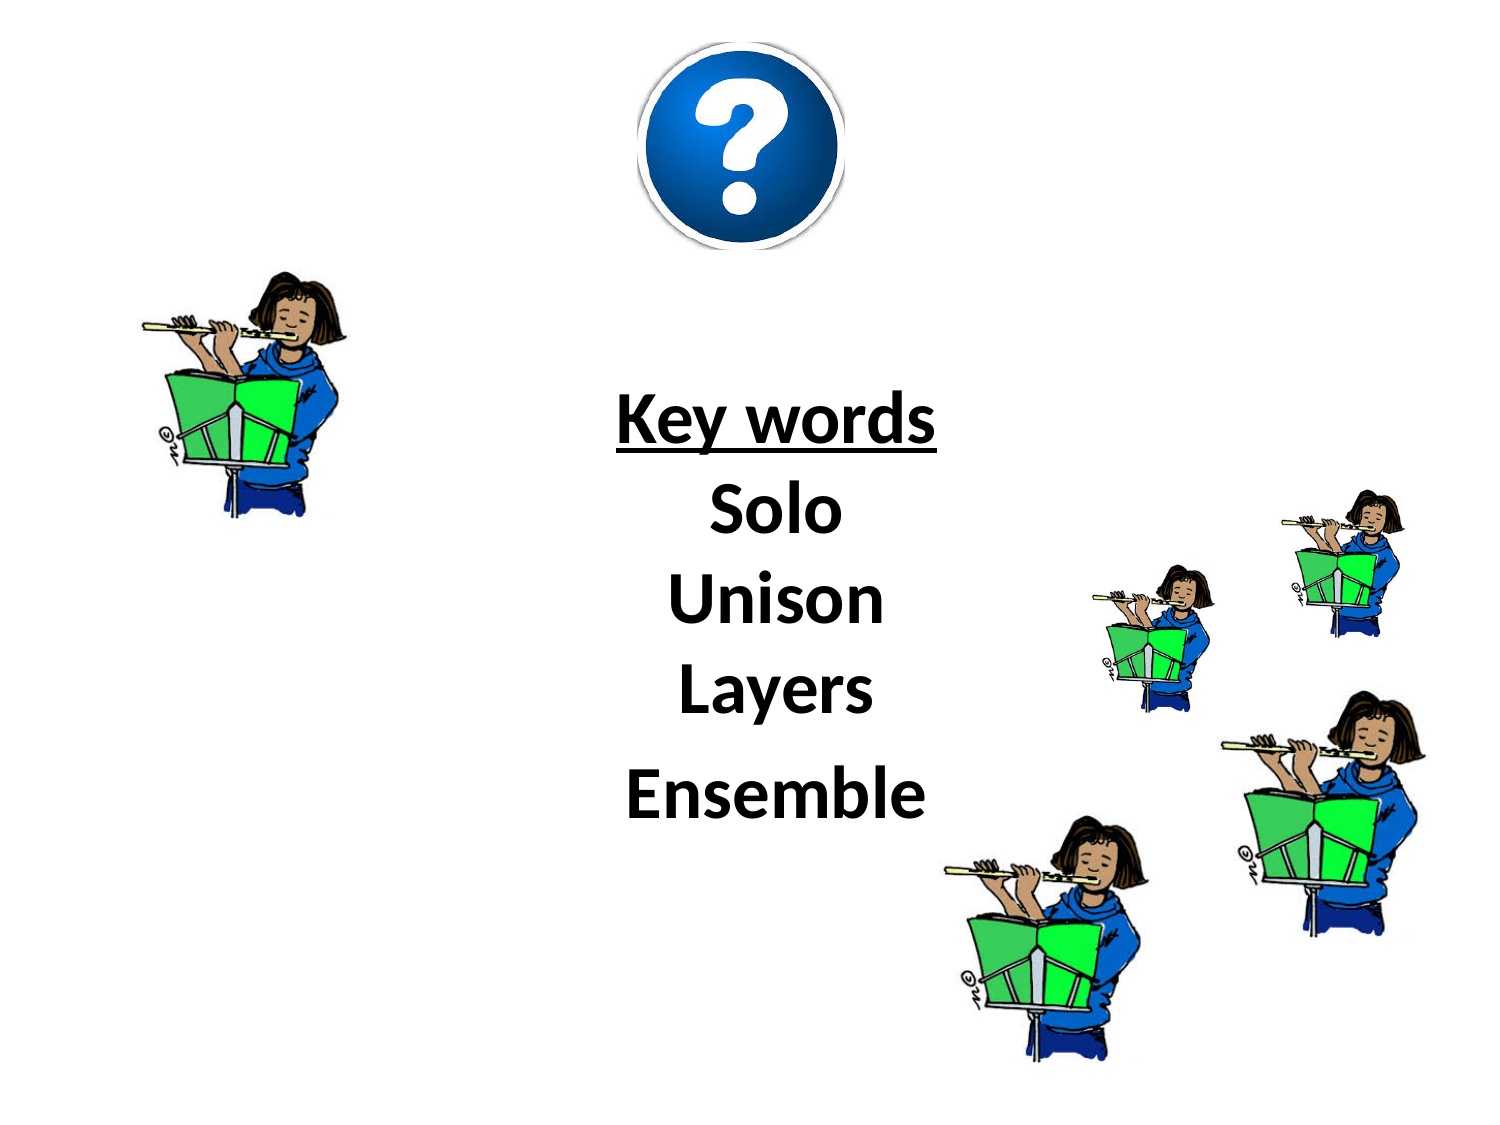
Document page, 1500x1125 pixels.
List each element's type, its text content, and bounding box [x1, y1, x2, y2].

picture [637, 42, 846, 251]
picture [1278, 487, 1407, 638]
picture [1088, 562, 1430, 938]
list Key words Solo Unison Layers Ensemble [101, 255, 1452, 1069]
picture [939, 812, 1153, 1063]
picture [137, 268, 351, 519]
